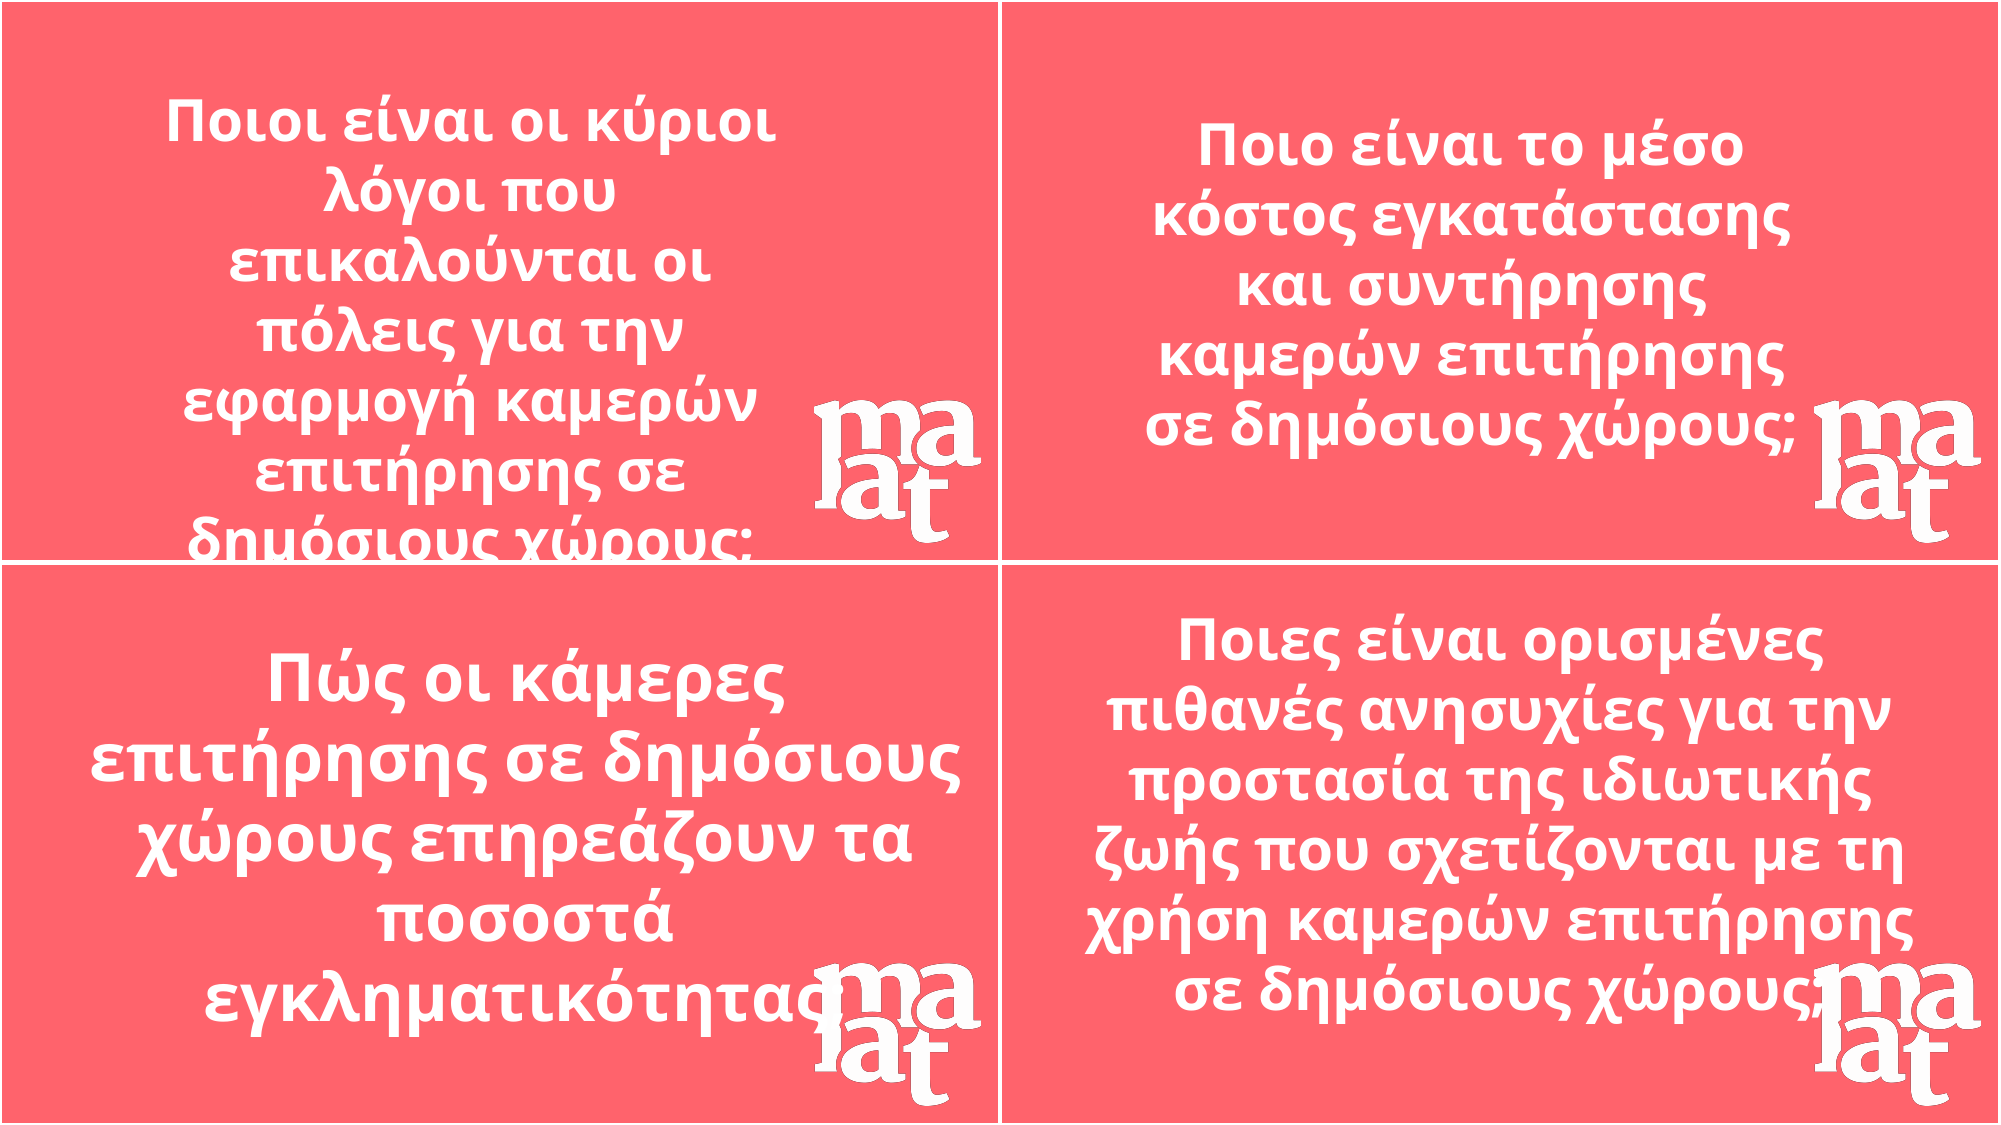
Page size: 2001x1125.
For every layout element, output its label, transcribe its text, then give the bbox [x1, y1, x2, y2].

picture [1814, 962, 1981, 1106]
picture [814, 962, 981, 1106]
text_box [0, 562, 999, 1125]
picture [1814, 400, 1981, 544]
text_box [999, 562, 2000, 1125]
text_box Ποιες είναι ορισμένες πιθανές ανησυχίες για την προστασία της ιδιωτικής ζωής που σχετίζονται με τη χρήση καμερών επιτήρησης σε δημόσιους χώρους; [1069, 594, 1931, 1030]
text_box Πώς οι κάμερες επιτήρησης σε δημόσιους χώρους επηρεάζουν τα ποσοστά εγκληματικότητας; [70, 627, 981, 1043]
text_box Ποιοι είναι οι κύριοι λόγοι που επικαλούνται οι πόλεις για την εφαρμογή καμερών επιτήρησης σε δημόσιους χώρους; [126, 75, 815, 562]
text_box [0, 0, 999, 562]
picture [814, 400, 981, 544]
text_box [999, 0, 2000, 562]
text_box Ποιο είναι το μέσο κόστος εγκατάστασης και συντήρησης καμερών επιτήρησης σε δημόσιους χώρους; [1127, 99, 1815, 465]
